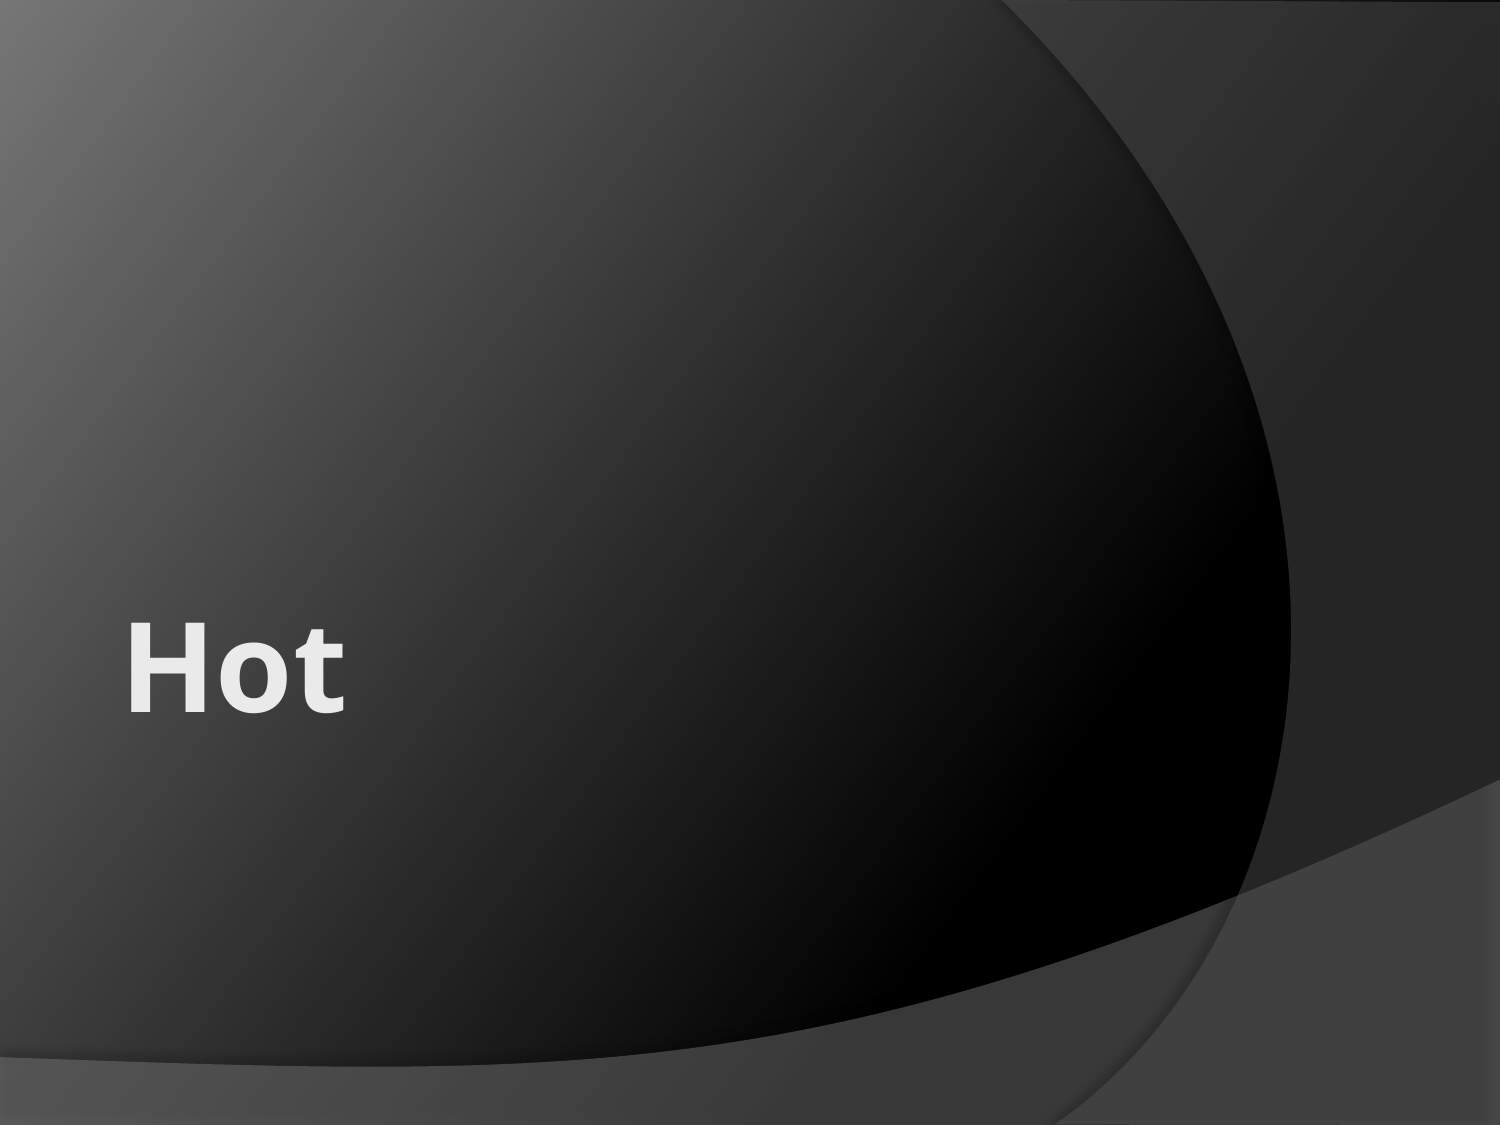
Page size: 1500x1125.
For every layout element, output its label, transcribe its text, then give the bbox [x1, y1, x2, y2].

title Hot [112, 587, 1200, 888]
